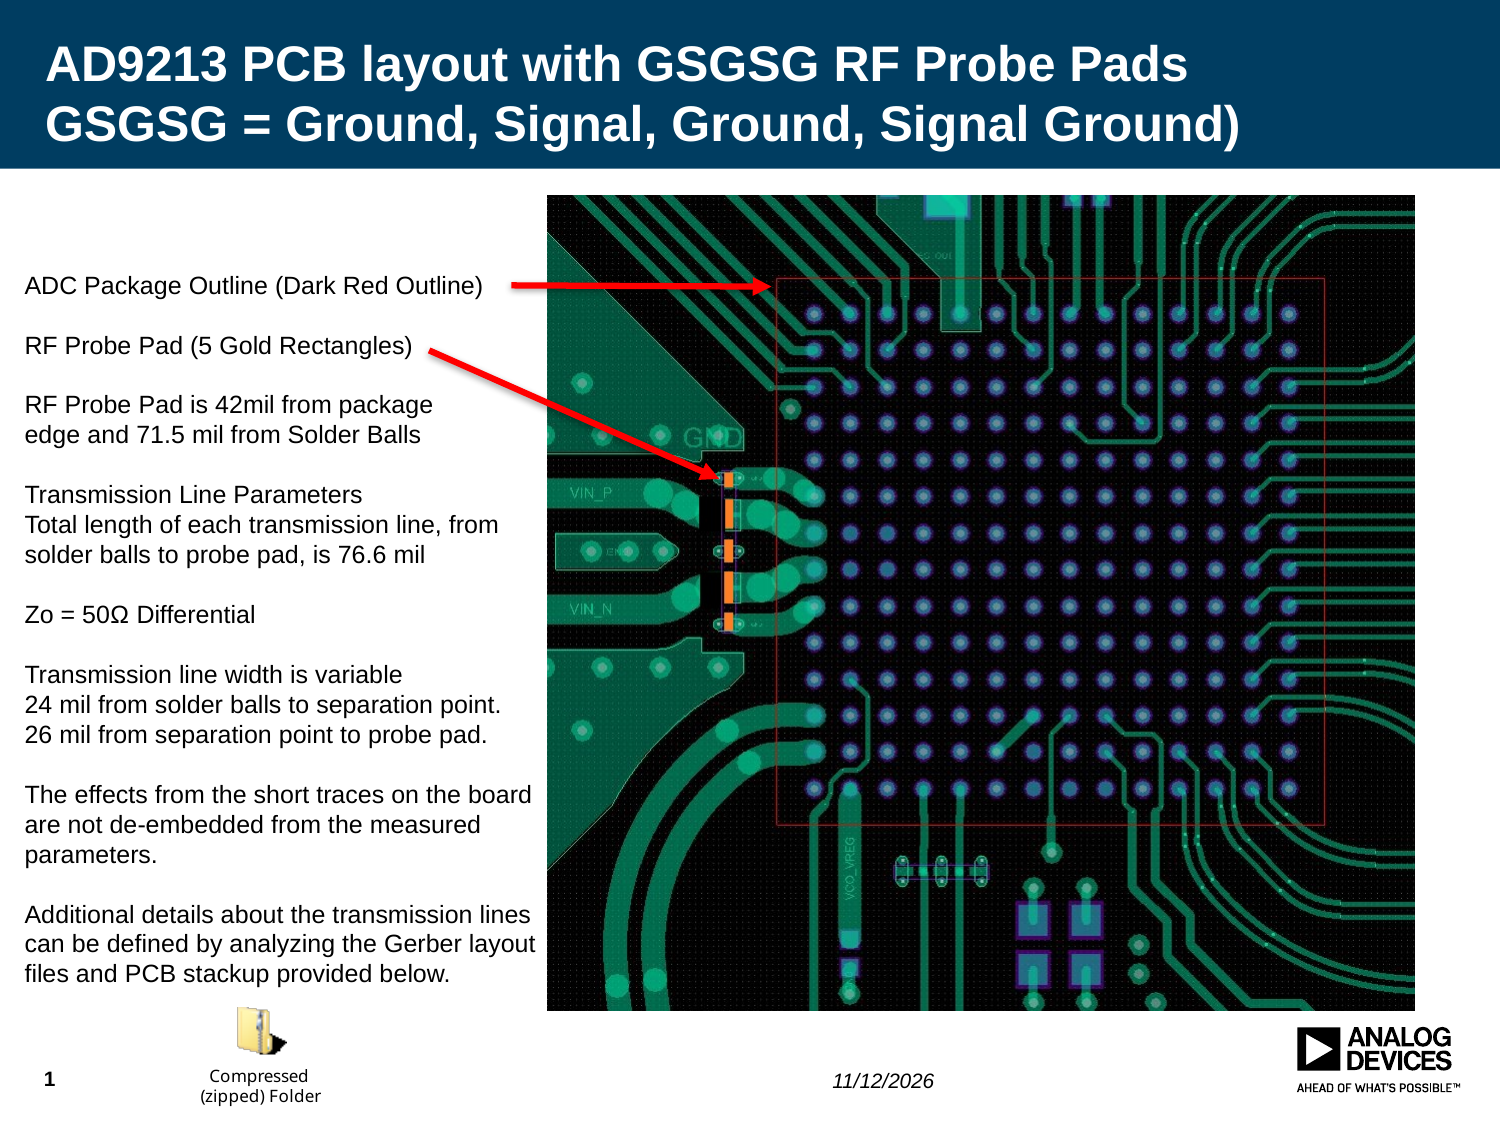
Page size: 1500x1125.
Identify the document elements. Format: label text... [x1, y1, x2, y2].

text_box ADC Package Outline (Dark Red Outline) RF Probe Pad (5 Gold Rectangles) RF Probe Pad is 42mil from package edge and 71.5 mil from Solder Balls Transmission Line Parameters Total length of each transmission line, from solder balls to probe pad, is 76.6 mil Zo = 50Ω Differential Transmission line width is variable 24 mil from solder balls to separation point. 26 mil from separation point to probe pad. The effects from the short traces on the board are not de-embedded from the measured parameters. Additional details about the transmission lines can be defined by analyzing the Gerber layout files and PCB stackup provided below. [24, 269, 542, 914]
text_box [186, 1007, 337, 1125]
title AD9213 PCB layout with GSGSG RF Probe Pads GSGSG = Ground, Signal, Ground, Signal Ground) [0, 0, 1500, 169]
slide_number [832, 1039, 1003, 1093]
picture [547, 194, 1415, 1011]
slide_number 1 [43, 1037, 102, 1092]
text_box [428, 350, 720, 480]
